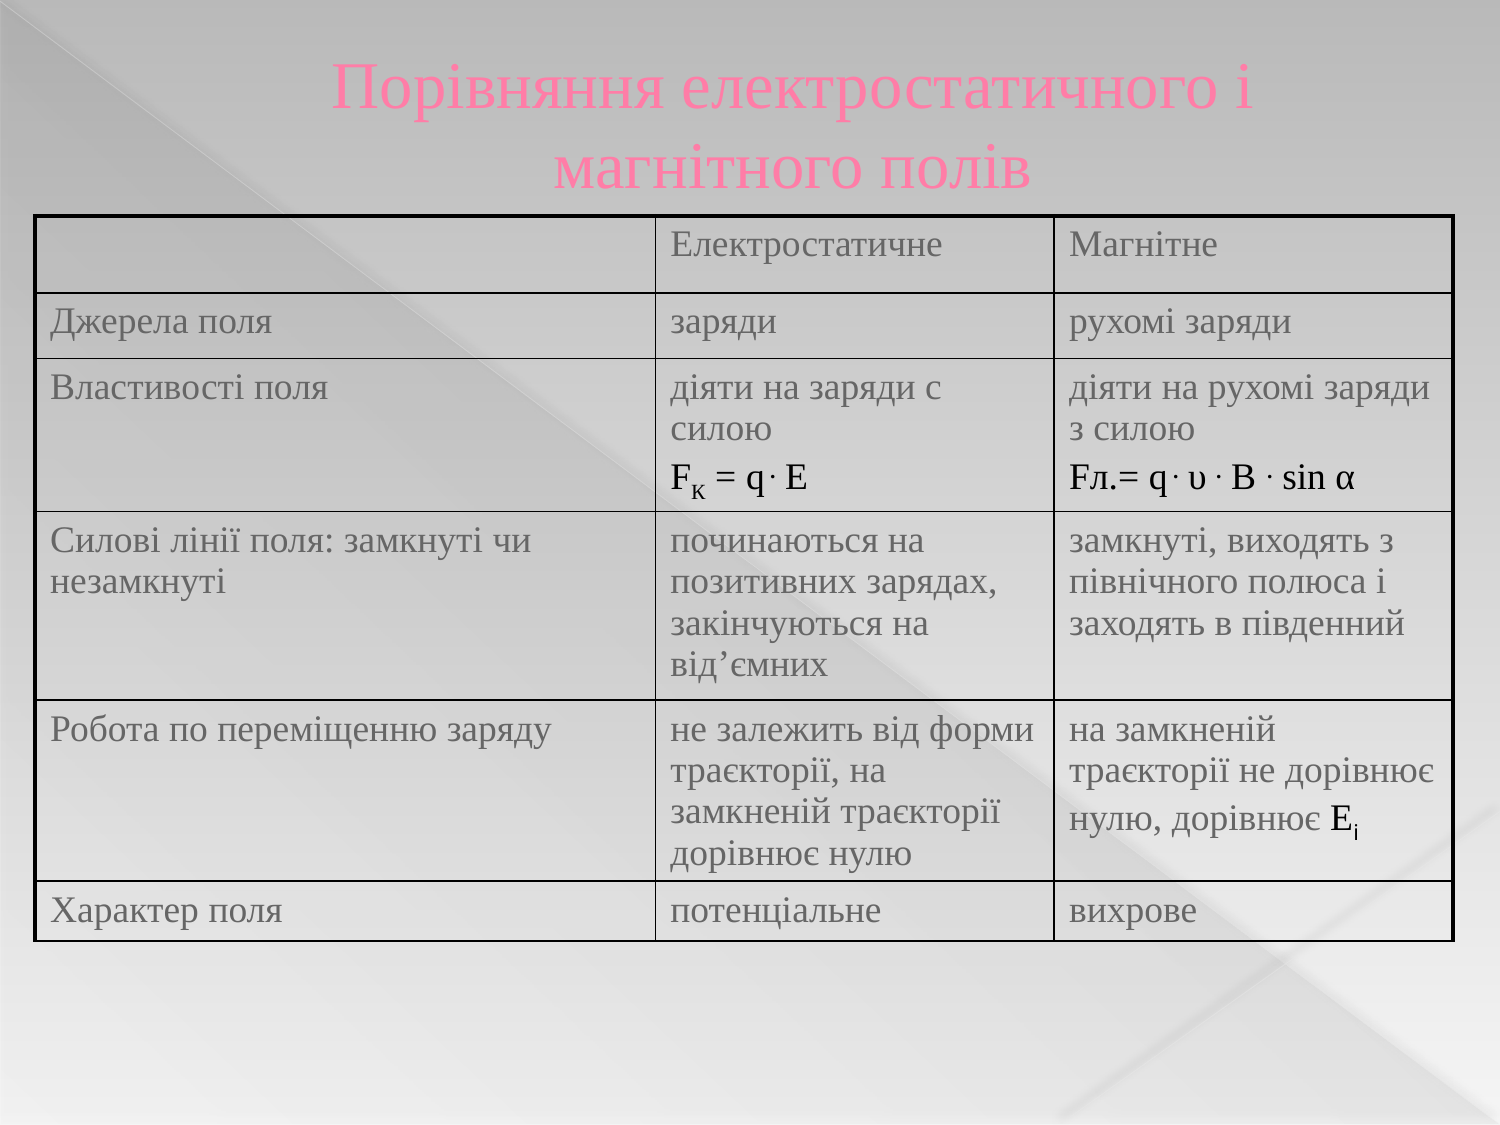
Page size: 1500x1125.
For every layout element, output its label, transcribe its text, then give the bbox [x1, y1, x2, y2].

table_cell Характер поля [37, 882, 655, 940]
table_cell починаються на позитивних зарядах, закінчуються на від’ємних [656, 512, 1053, 699]
table_cell Властивості поля [37, 359, 655, 511]
table_header Електростатичне [656, 218, 1053, 292]
title Порівняння електростатичного і магнітного полів [82, 35, 1425, 208]
table_cell замкнуті, виходять з північного полюса і заходять в південний [1055, 512, 1451, 699]
table_cell діяти на заряди с силою FК = q . Е [656, 359, 1053, 511]
table_cell Джерела поля [37, 294, 655, 358]
table_cell Робота по переміщенню заряду [37, 701, 655, 880]
table_cell не залежить від форми траєкторії, на замкненій траєкторії дорівнює нулю [656, 701, 1053, 880]
table_cell Силові лінії поля: замкнуті чи незамкнуті [37, 512, 655, 699]
table_cell на замкненій траєкторії не дорівнює нулю, дорівнює Еі [1055, 701, 1451, 880]
table_cell рухомі заряди [1055, 294, 1451, 358]
table_cell вихрове [1055, 882, 1451, 940]
table_cell заряди [656, 294, 1053, 358]
table_header Магнітне [1055, 218, 1451, 292]
table_header [37, 218, 655, 292]
table_cell потенціальне [656, 882, 1053, 940]
table_cell діяти на рухомі заряди з силою Fл.= q . υ . В . sin α [1055, 359, 1451, 511]
